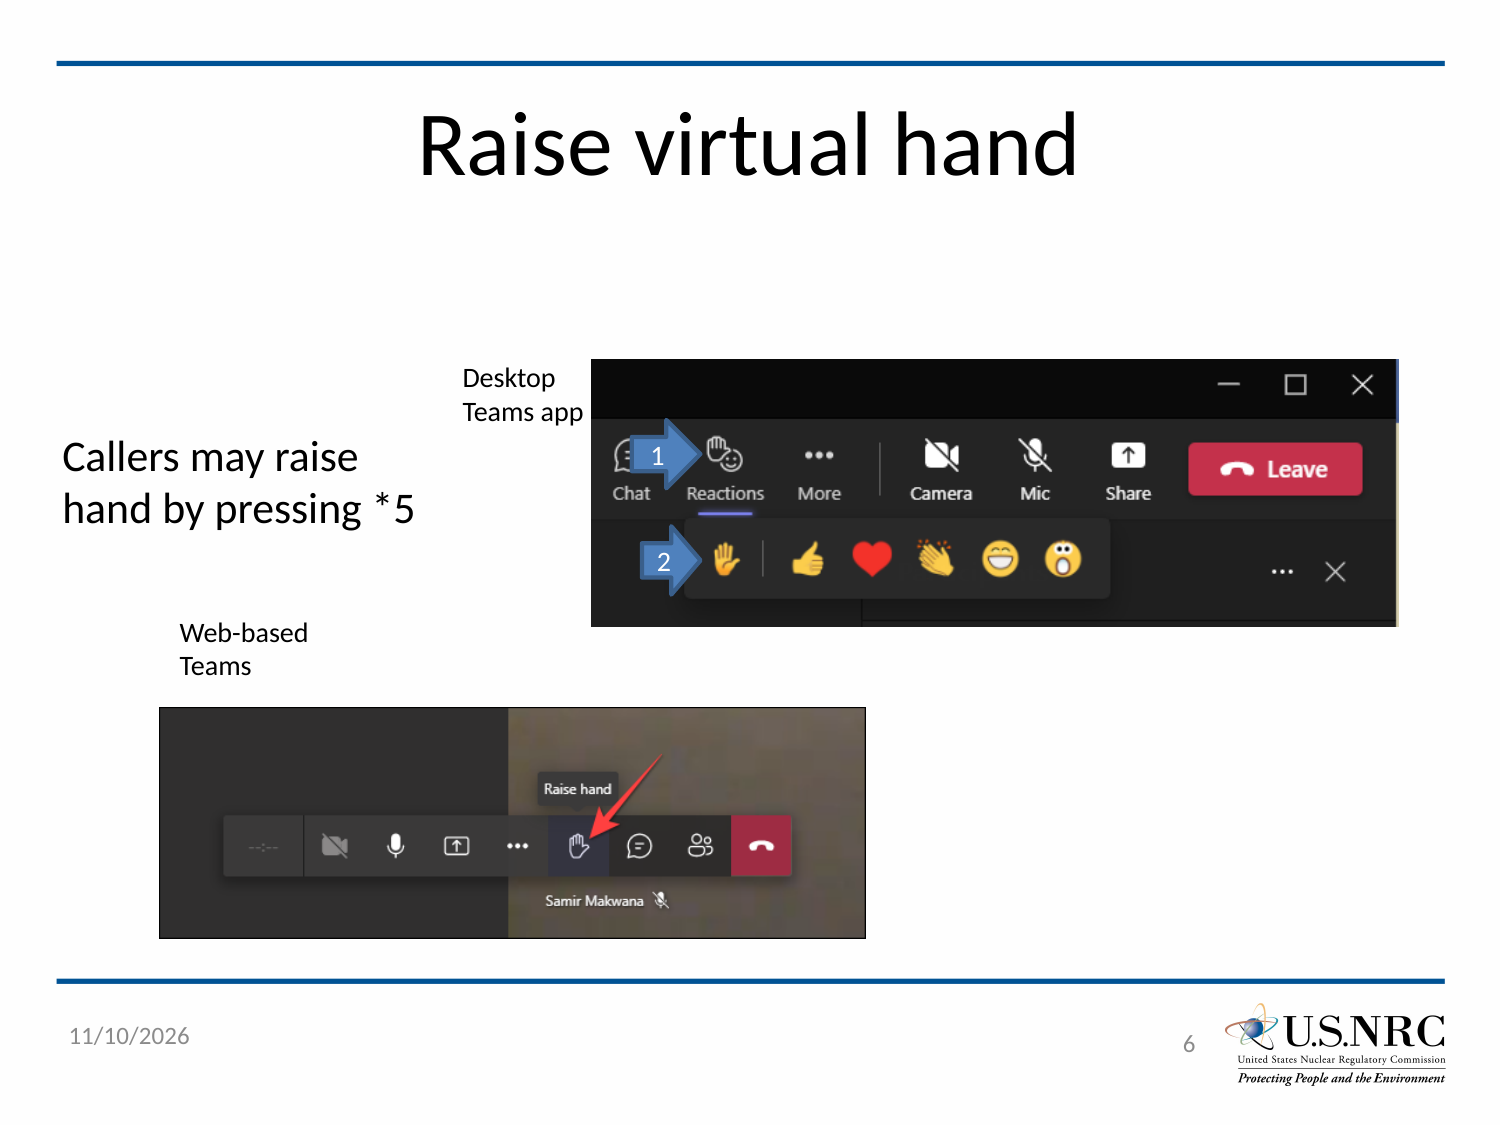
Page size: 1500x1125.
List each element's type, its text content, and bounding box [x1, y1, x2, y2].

picture [0, 0, 1500, 1125]
text_box Callers may raise hand by pressing *5 [47, 419, 434, 540]
title Raise virtual hand [75, 45, 1425, 233]
slide_number 6 [1030, 1012, 1211, 1073]
text_box Desktop Teams app [447, 352, 635, 435]
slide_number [53, 1004, 404, 1065]
text_box Web-based Teams [164, 606, 352, 689]
